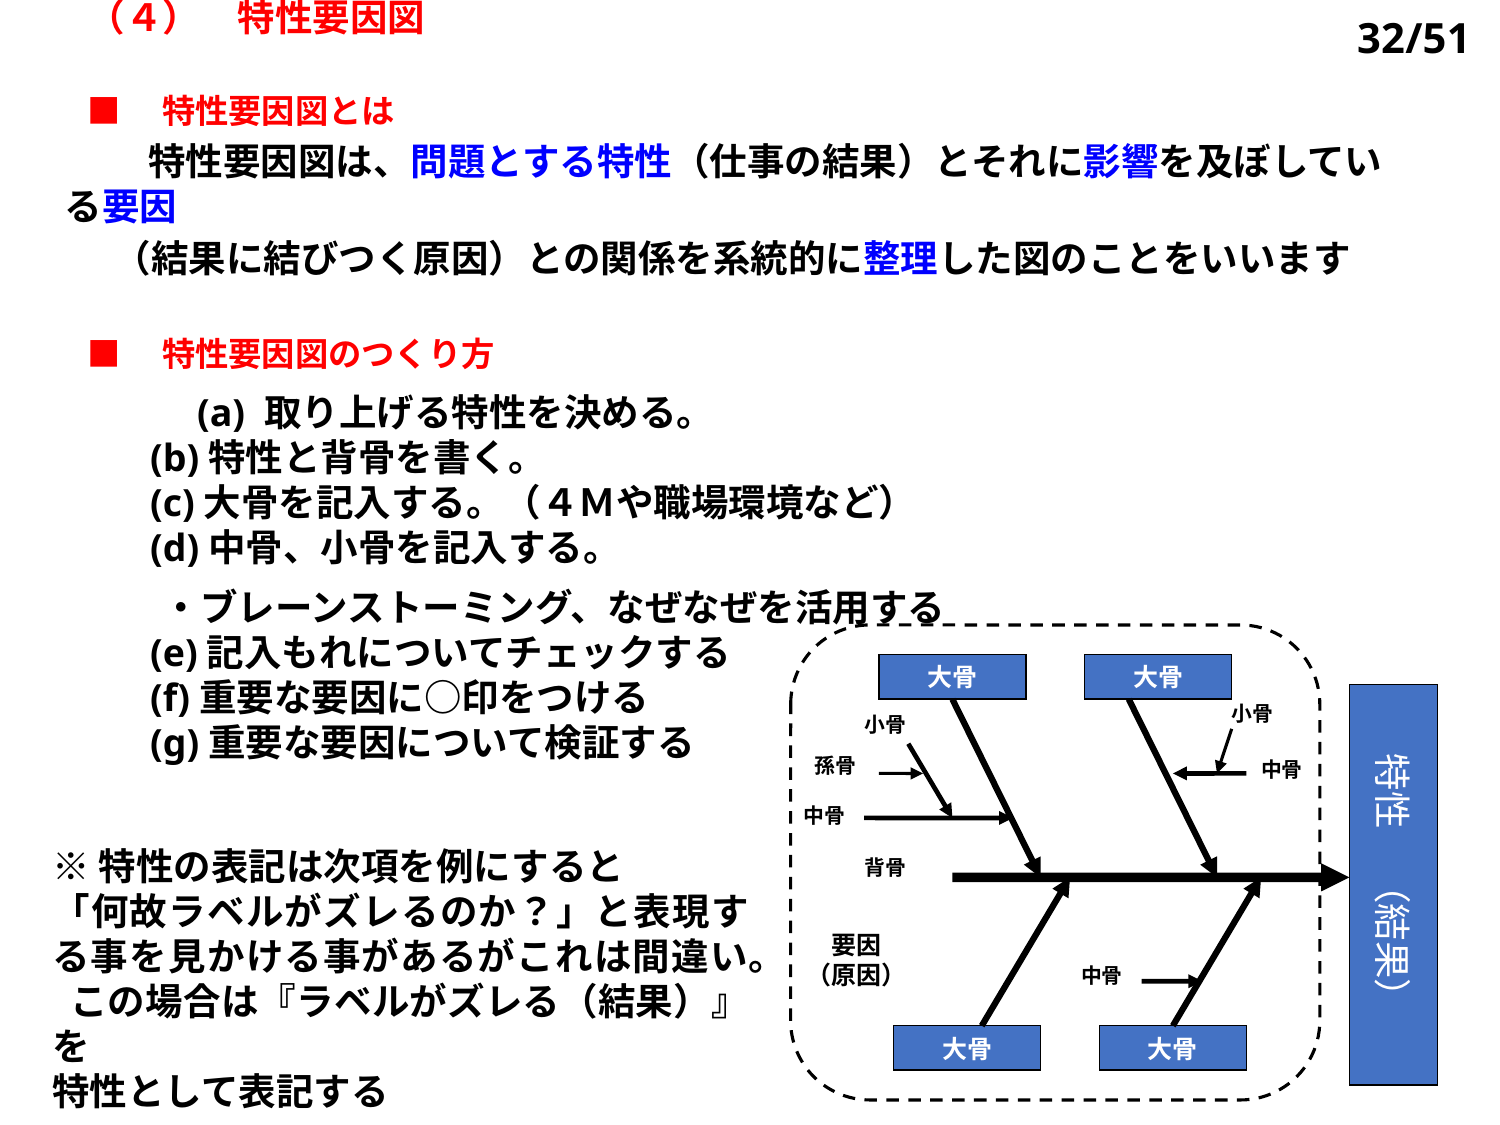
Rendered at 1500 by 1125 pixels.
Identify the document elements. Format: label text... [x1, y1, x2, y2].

text_box 32/51 [1357, 18, 1500, 62]
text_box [768, 624, 1438, 1100]
text_box ※特性の表記は次項を例にすると 「何故ラベルがズレるのか？」と表現する事を見かける事があるがこれは間違い。 この場合は『ラベルがズレる（結果）』を 特性として表記する [37, 835, 764, 1086]
text_box （４） 特性要因図 ■ 特性要因図とは 特性要因図は、問題とする特性（仕事の結果）とそれに影響を及ぼしている要因 （結果に結びつく原因）との関係を系統的に整理した図のことをいいます ■ 特性要因図のつくり方 (a) 取り上げる特性を決める。 (b)特性と背骨を書く。 (c)大骨を記入する。（４Ｍや職場環境など） (d)中骨、小骨を記入する。 ・ブレーンストーミング、なぜなぜを活用する (e)記入もれについてチェックする (f)重要な要因に○印をつける (g)重要な要因について検証する [49, 0, 1415, 771]
